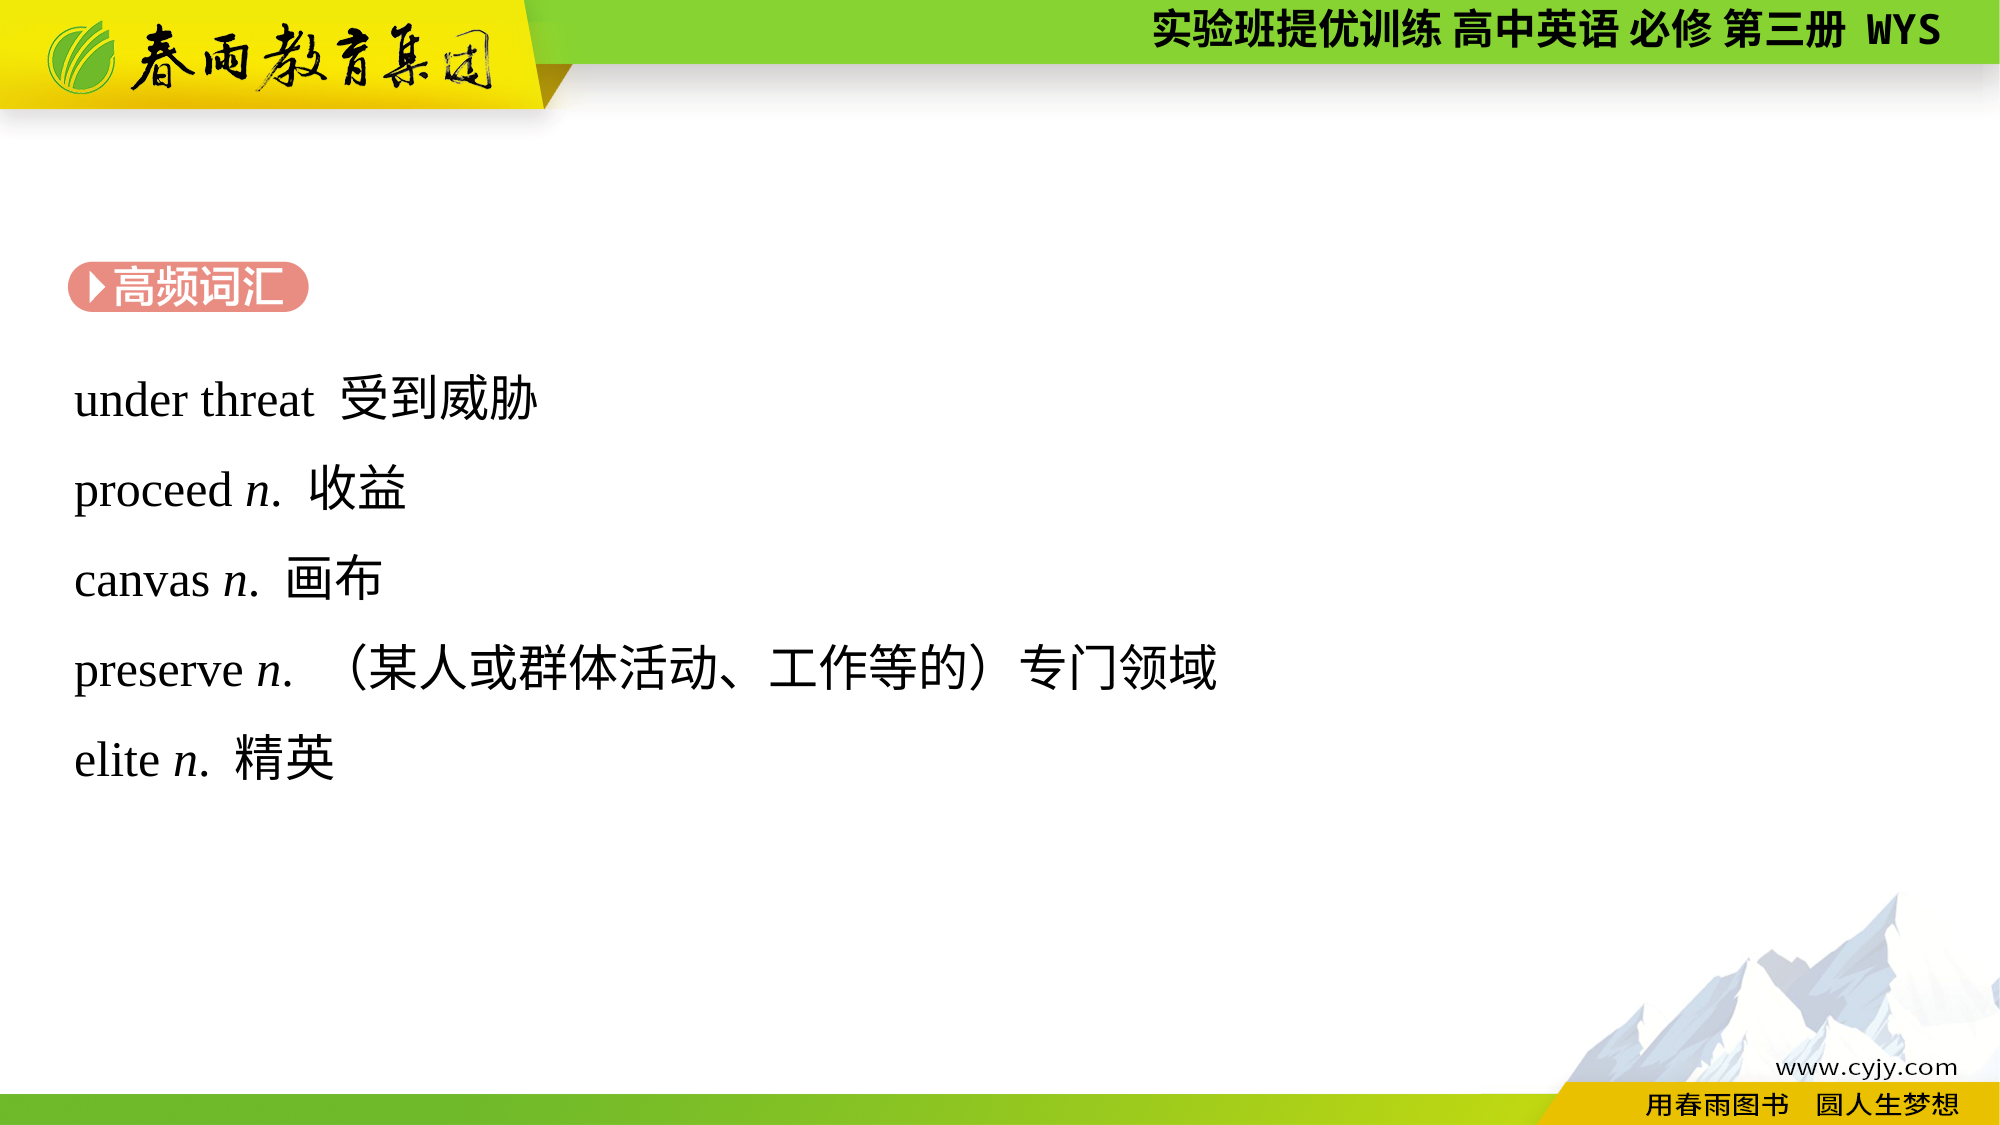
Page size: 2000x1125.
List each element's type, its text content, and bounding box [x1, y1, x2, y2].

list under threat 受到威胁 proceed n. 收益 canvas n. 画布 preserve n. （某人或群体活动、工作等的）专门领域 elite n. 精英 [59, 328, 1944, 787]
picture [0, 0, 2000, 1125]
